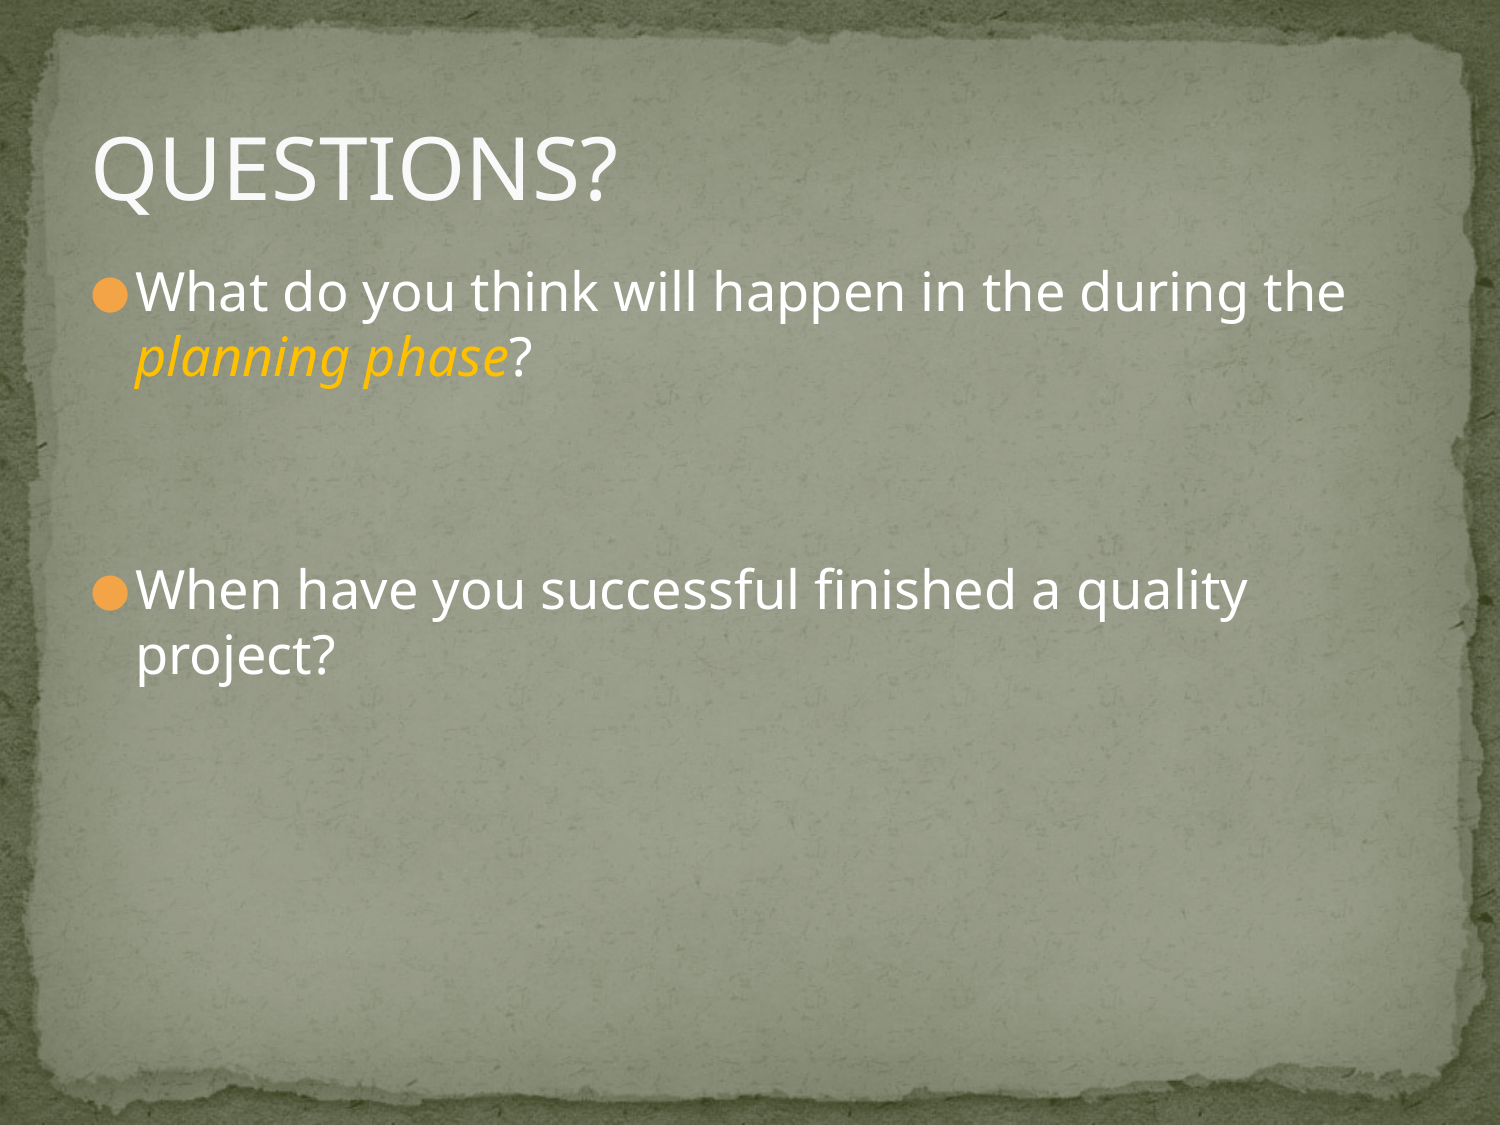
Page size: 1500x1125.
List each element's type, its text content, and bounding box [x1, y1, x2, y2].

picture [0, 0, 1500, 1125]
list What do you think will happen in the during the planning phase? When have you successful finished a quality project? [75, 249, 1425, 1000]
title QUESTIONS? [75, 24, 1425, 225]
